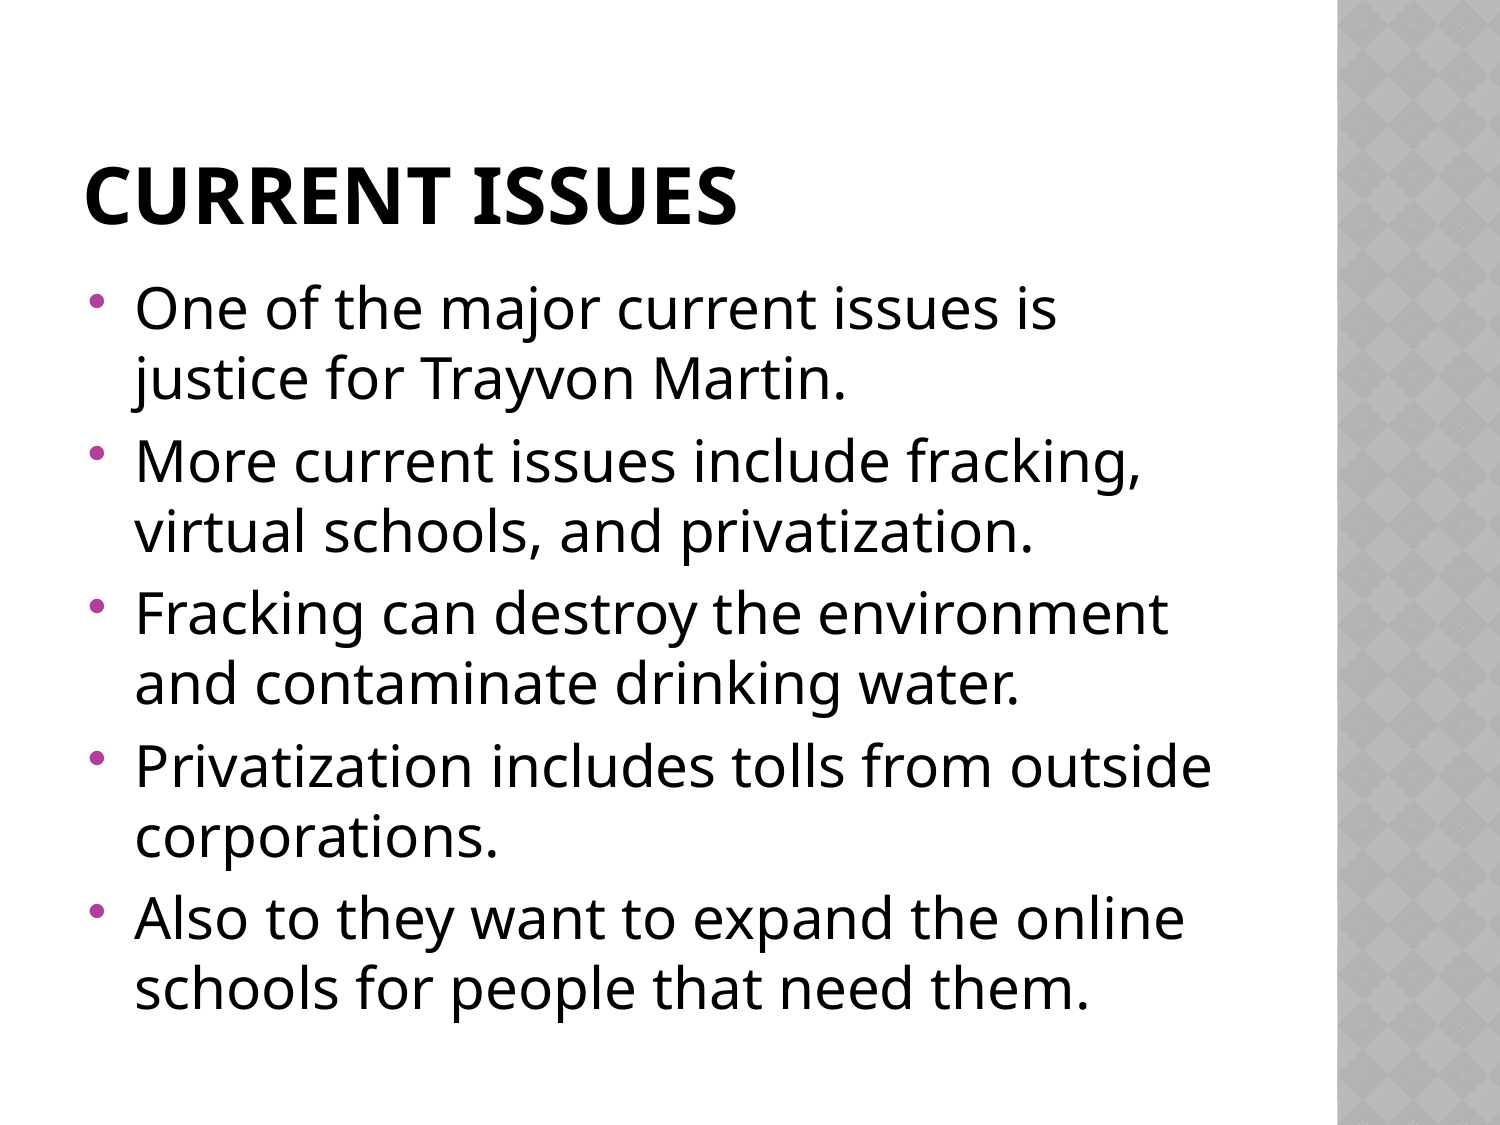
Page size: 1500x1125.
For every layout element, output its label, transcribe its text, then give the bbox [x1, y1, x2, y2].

title Current Issues [75, 52, 1263, 240]
list One of the major current issues is justice for Trayvon Martin. More current issues include fracking, virtual schools, and privatization. Fracking can destroy the environment and contaminate drinking water. Privatization includes tolls from outside corporations. Also to they want to expand the online schools for people that need them. [75, 264, 1263, 1059]
